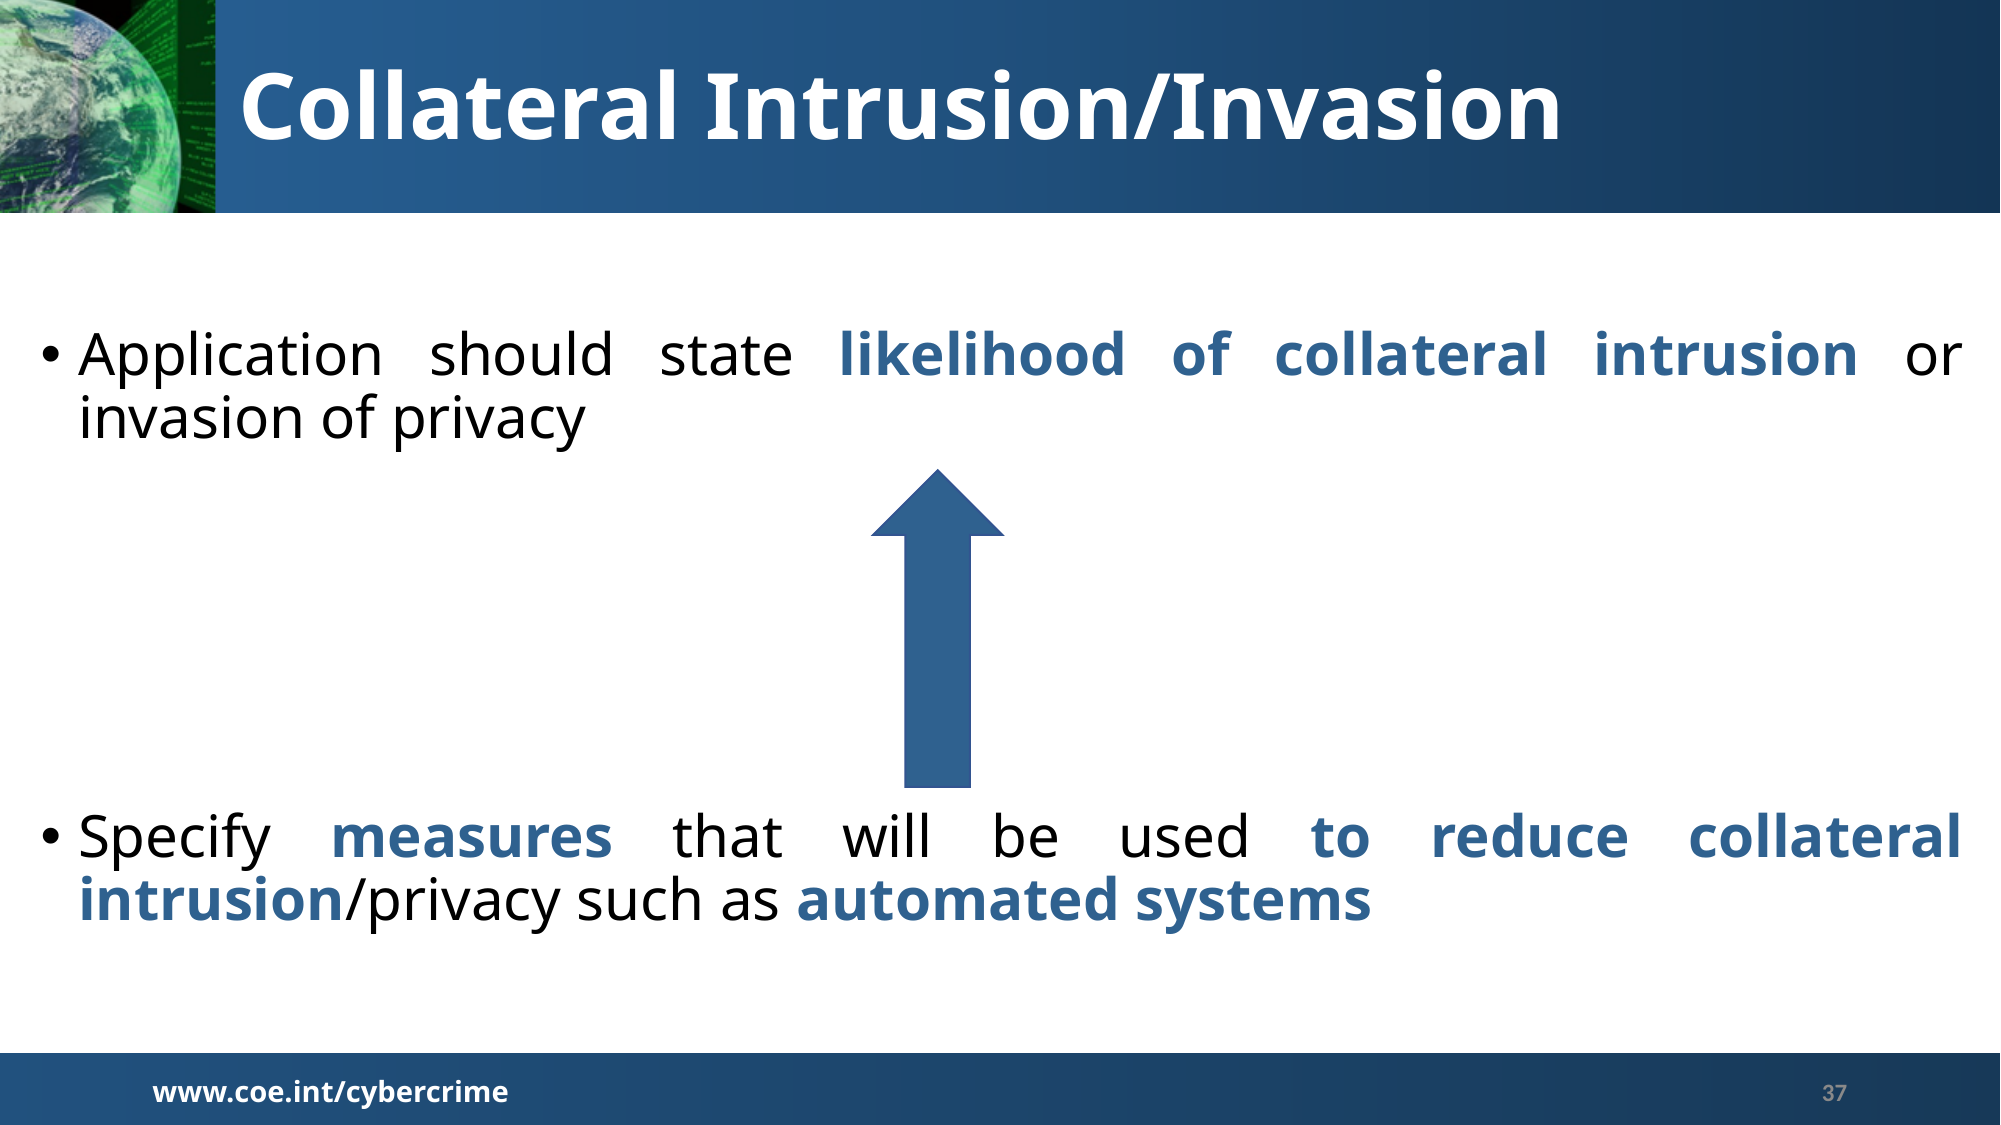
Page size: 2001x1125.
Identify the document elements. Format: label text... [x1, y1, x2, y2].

title Collateral Intrusion/Invasion [223, 35, 1949, 185]
picture [0, 0, 2000, 213]
text_box [870, 468, 1005, 788]
list Application should state likelihood of collateral intrusion or invasion of privacy Specify measures that will be used to reduce collateral intrusion/privacy such as automated systems [25, 227, 1979, 1030]
slide_number www.coe.int/cybercrime [137, 1061, 588, 1121]
slide_number 37 [1412, 1061, 1863, 1121]
